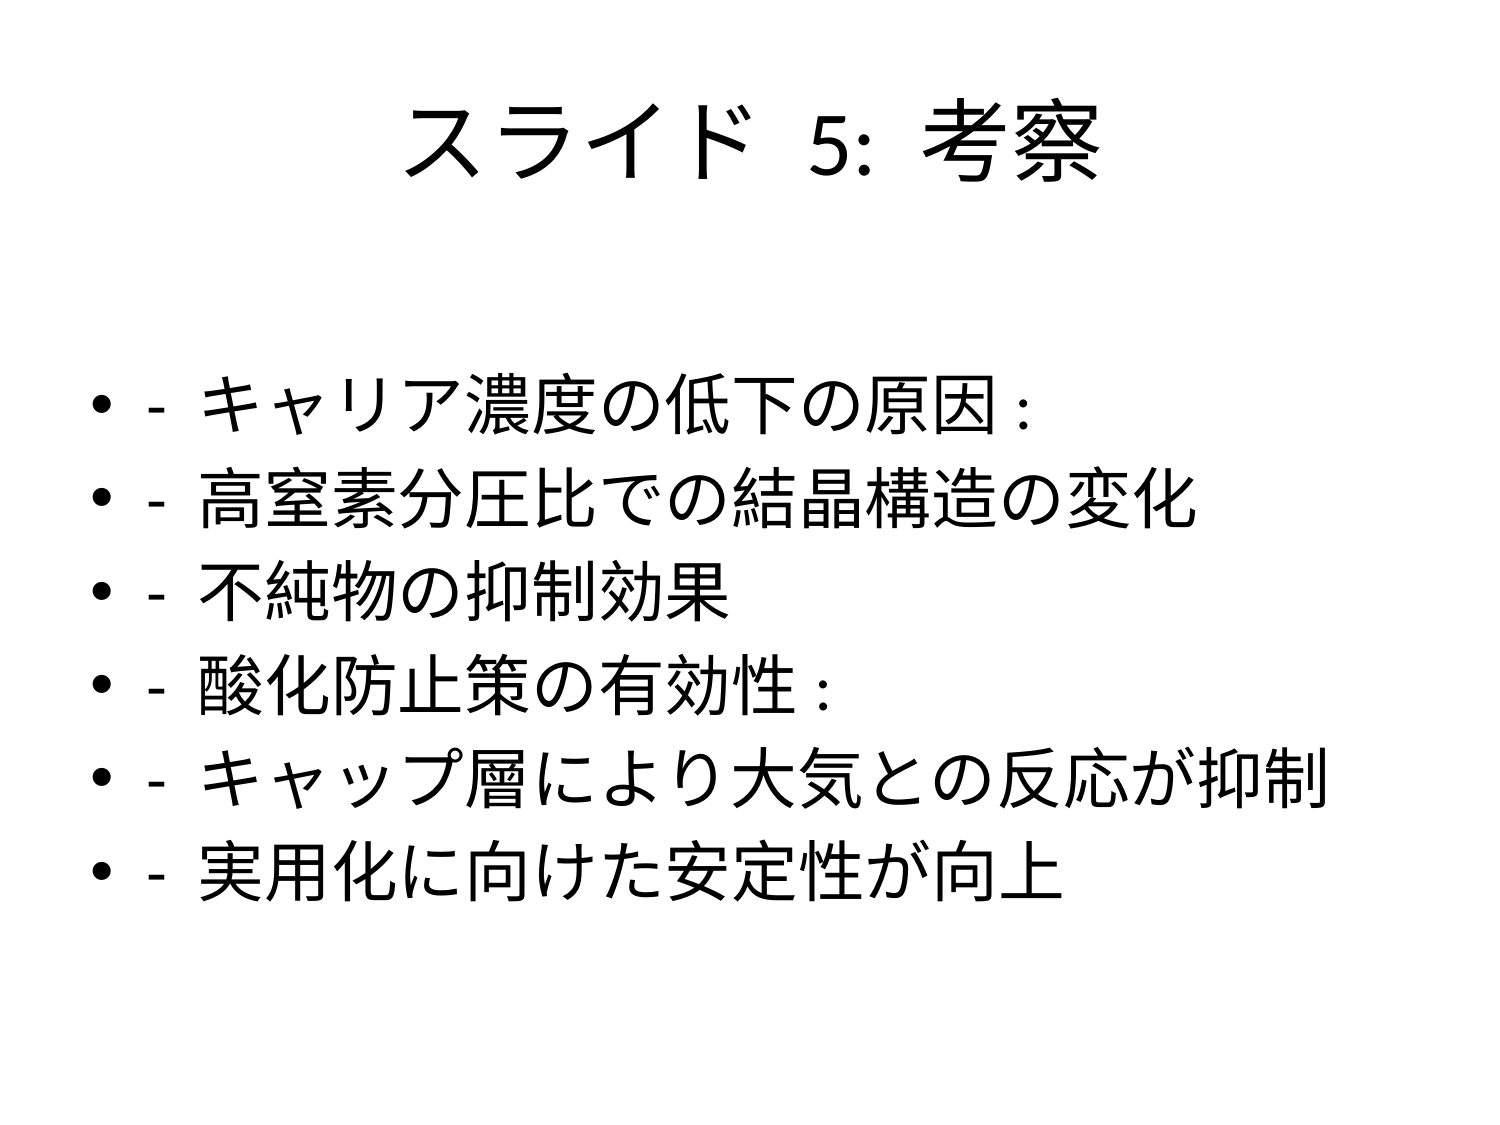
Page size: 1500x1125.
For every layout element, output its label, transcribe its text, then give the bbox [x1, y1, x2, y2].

title スライド 5: 考察 [75, 45, 1425, 233]
list - キャリア濃度の低下の原因: - 高窒素分圧比での結晶構造の変化 - 不純物の抑制効果 - 酸化防止策の有効性: - キャップ層により大気との反応が抑制 - 実用化に向けた安定性が向上 [75, 262, 1425, 1005]
